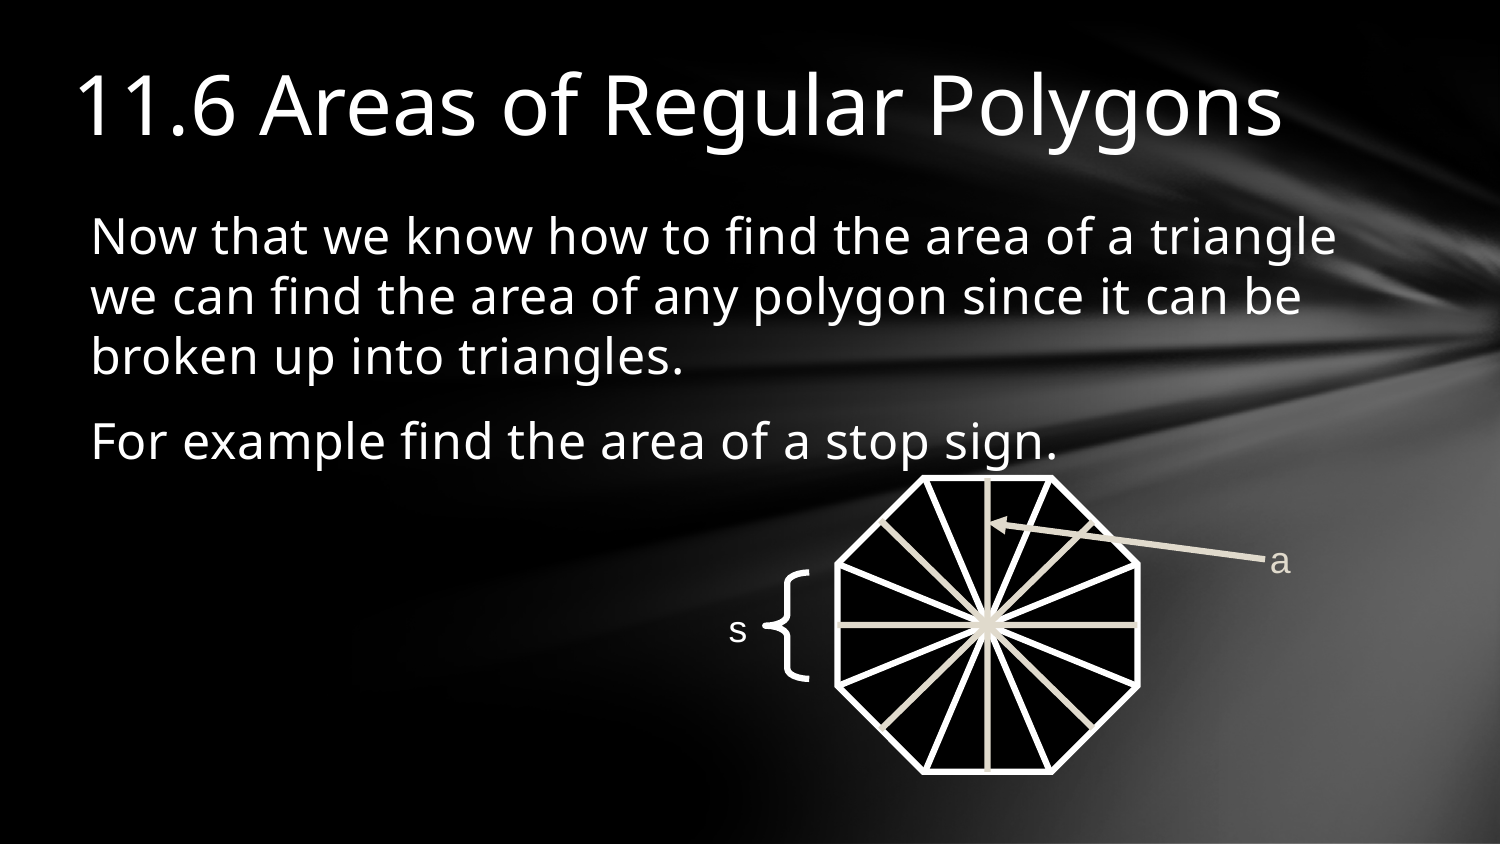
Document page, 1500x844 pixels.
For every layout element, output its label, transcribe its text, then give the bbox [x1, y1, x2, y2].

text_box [713, 572, 815, 680]
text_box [987, 522, 1422, 599]
title 11.6 Areas of Regular Polygons [57, 28, 1450, 160]
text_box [837, 477, 1138, 772]
